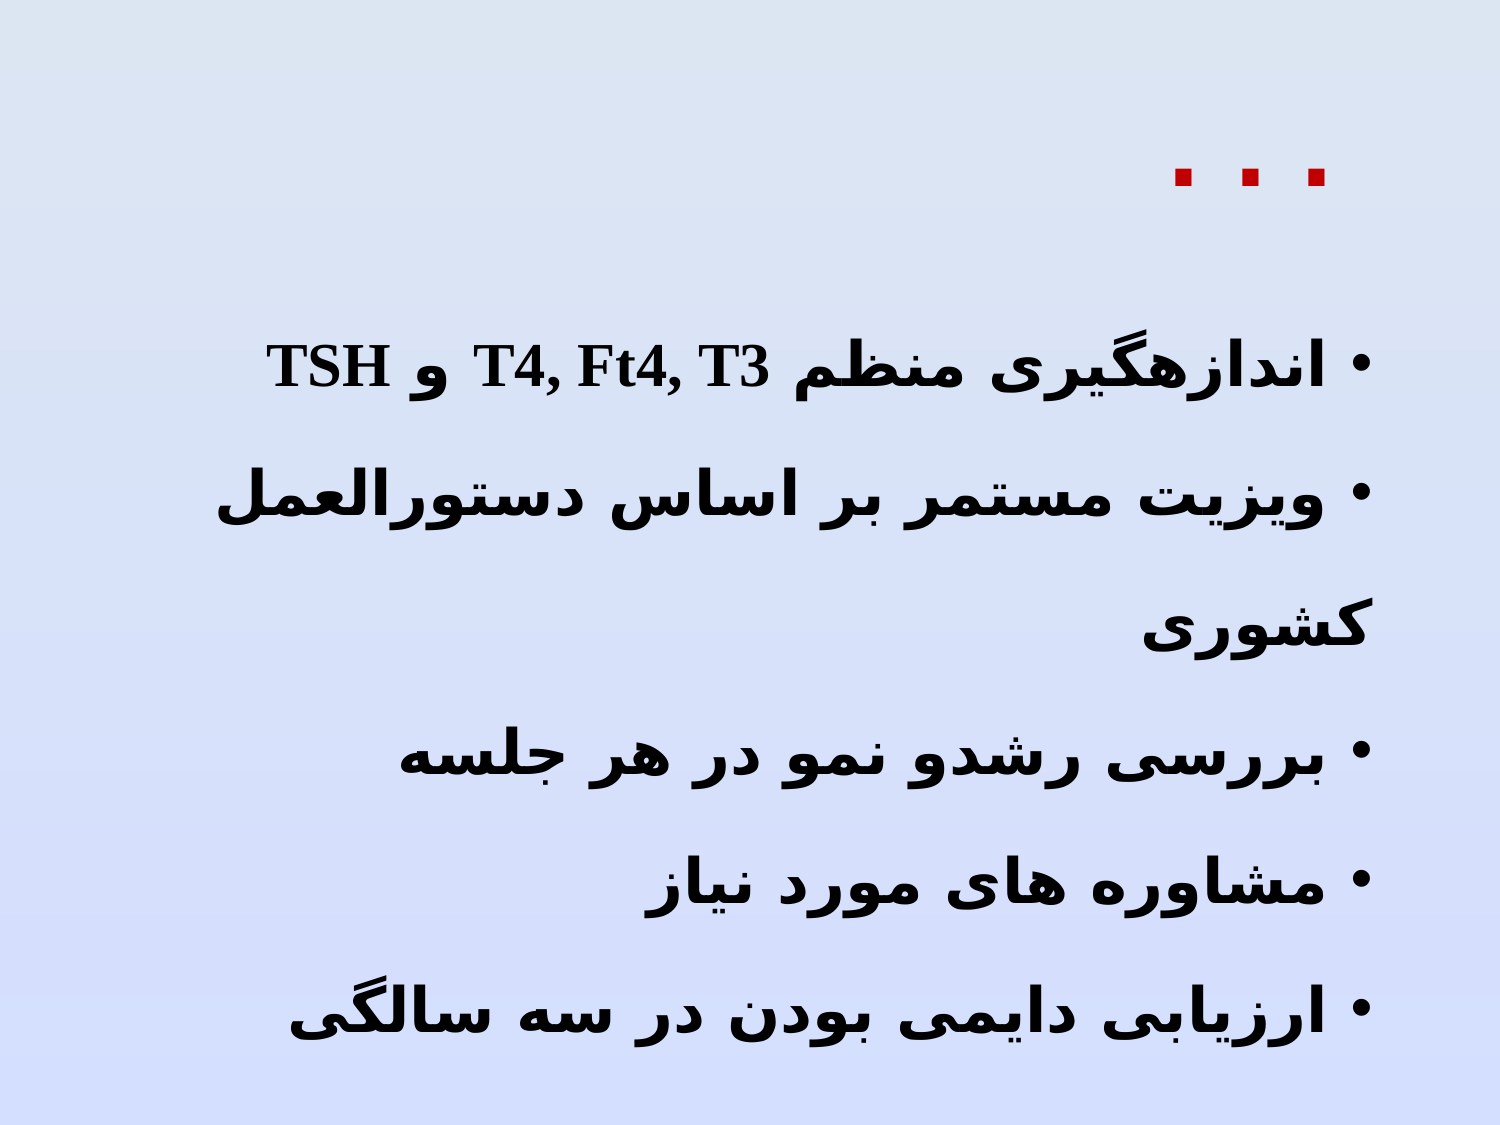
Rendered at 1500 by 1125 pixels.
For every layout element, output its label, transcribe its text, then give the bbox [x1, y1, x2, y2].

subtitle اندازه‏گیری منظم T4, Ft4, T3 و TSH ویزیت مستمر بر اساس دستورالعمل کشوری بررسی رشدو نمو در هر جلسه مشاوره های مورد نیاز ارزیابی دایمی بودن در سه سالگی [99, 262, 1388, 1050]
text_box . . . [962, 74, 1350, 225]
